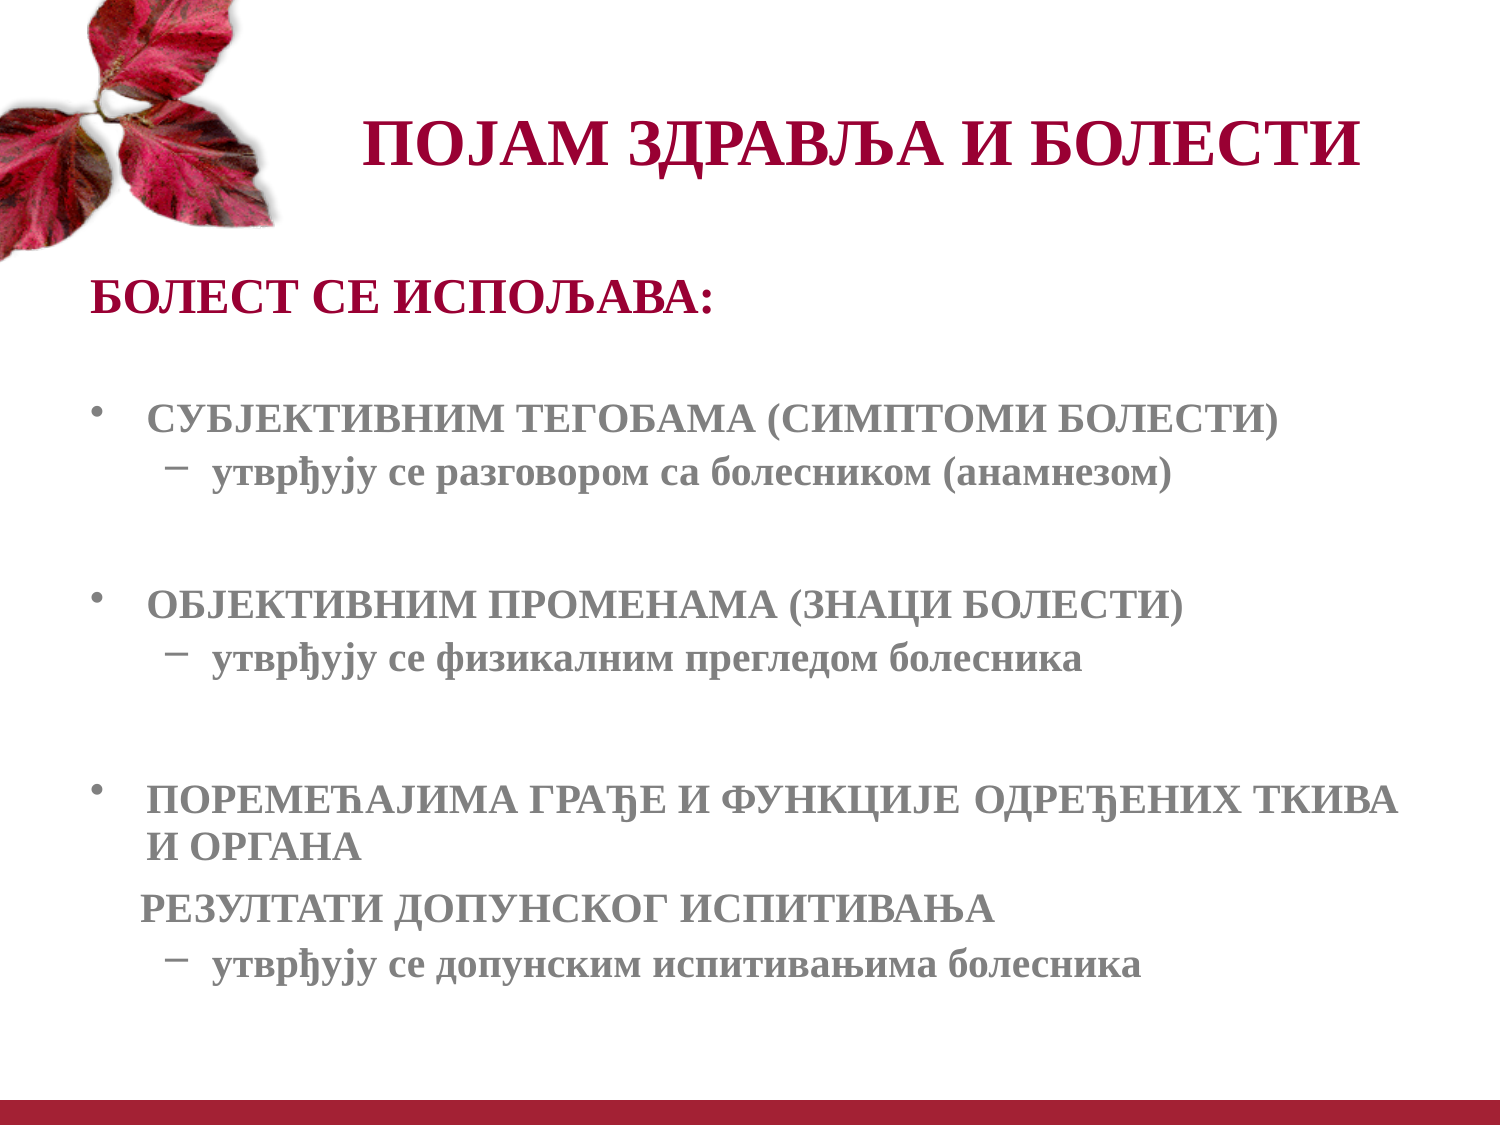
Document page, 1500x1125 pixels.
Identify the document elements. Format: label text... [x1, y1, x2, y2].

title ПОЈАМ ЗДРАВЉА И БОЛЕСТИ [289, 44, 1436, 233]
picture [0, 0, 295, 273]
list БОЛЕСТ СЕ ИСПОЉАВА: СУБЈЕКТИВНИМ ТЕГОБАМА (СИМПТОМИ БОЛЕСТИ) утврђују се разговором са болесником (анамнезом) ОБЈЕКТИВНИМ ПРОМЕНАМА (ЗНАЦИ БОЛЕСТИ) утврђују се физикалним прегледом болесника ПОРЕМЕЋАЈИМА ГРАЂЕ И ФУНКЦИЈЕ ОДРЕЂЕНИХ ТКИВА И ОРГАНА РЕЗУЛТАТИ ДОПУНСКОГ ИСПИТИВАЊА утврђују се допунским испитивањима болесника [74, 262, 1426, 1006]
